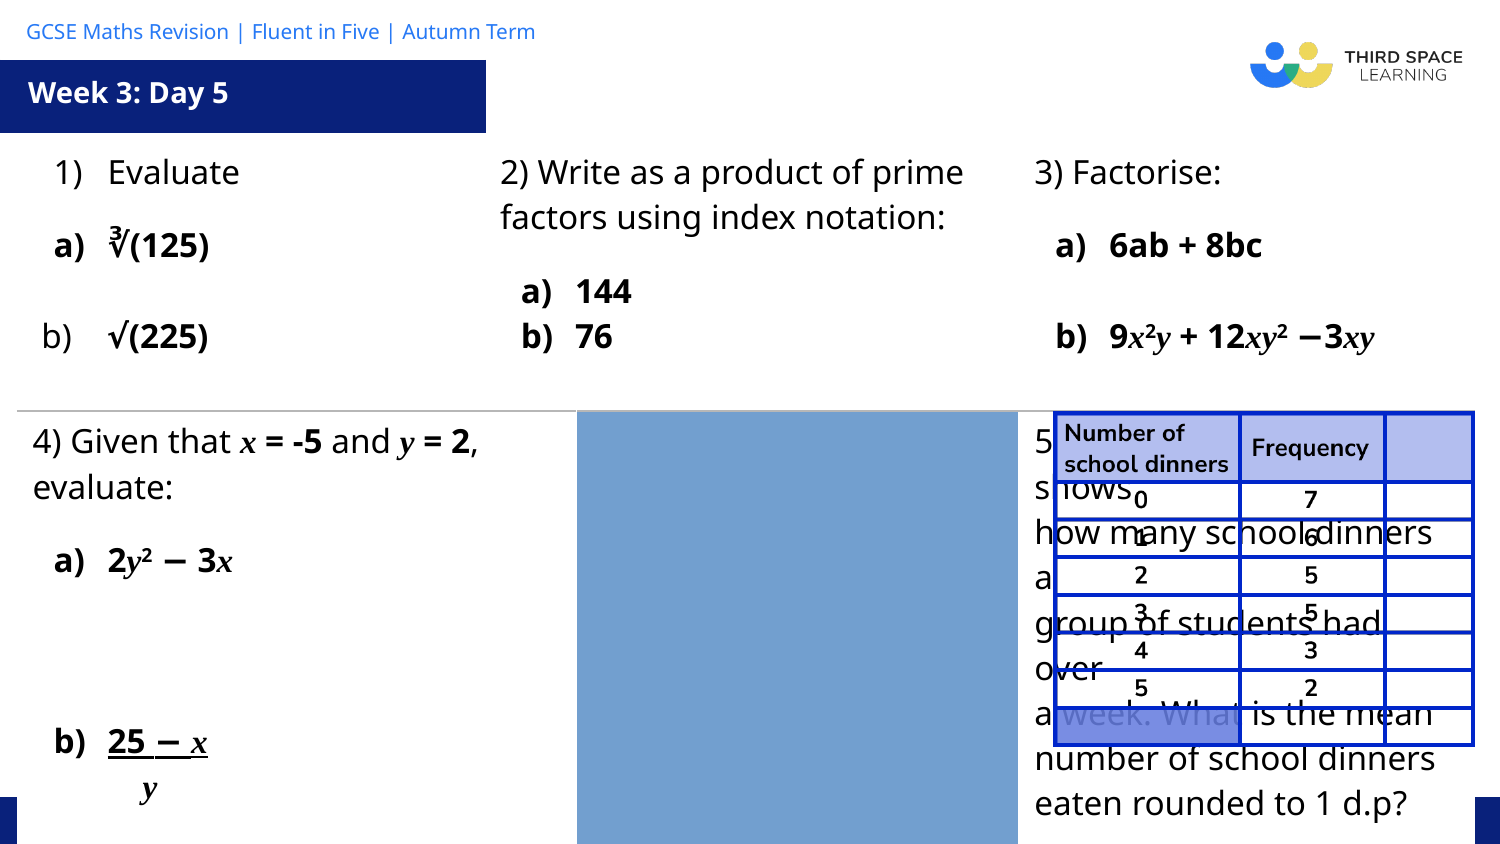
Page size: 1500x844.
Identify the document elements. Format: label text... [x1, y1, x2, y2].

table_header 3) Factorise: 6ab + 8bc 9x2y + 12xy2 −3xy [1020, 142, 1474, 410]
picture [1053, 411, 1475, 747]
table_header 2) Write as a product of prime factors using index notation: 144 76 [486, 142, 1018, 410]
table_cell 4) Given that x = -5 and y = 2, evaluate: 2y2 − 3x 25 − x y [19, 412, 576, 844]
picture [1250, 33, 1465, 99]
text_box Week 3: Day 5 [13, 59, 383, 125]
table_header Evaluate ∛(125) b) √(225) [19, 142, 484, 410]
table_cell 5) The frequency table shows how many school dinners a group of students had over a week. What is the mean number of school dinners eaten rounded to 1 d.p? [1020, 412, 1474, 844]
